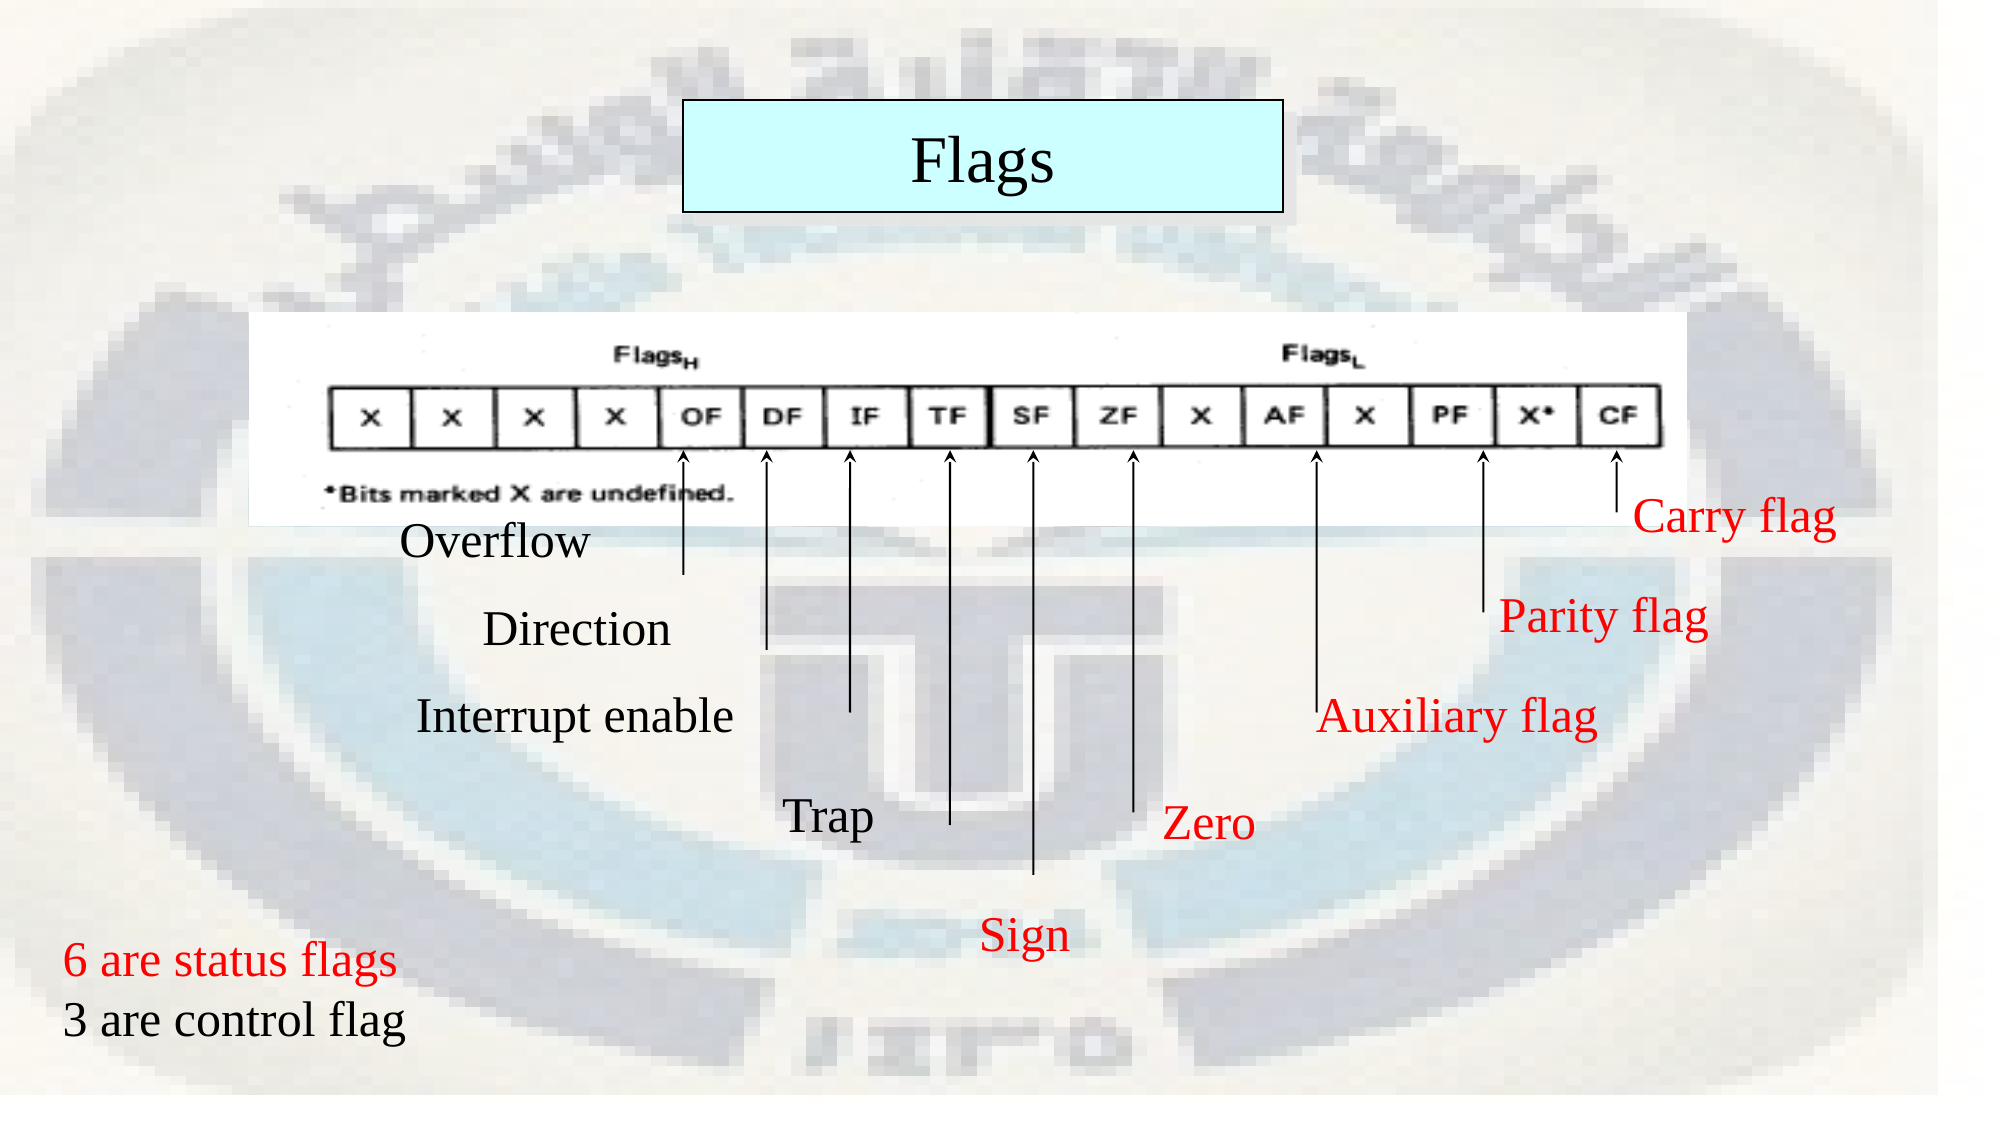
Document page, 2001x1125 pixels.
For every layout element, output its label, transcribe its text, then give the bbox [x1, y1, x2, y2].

text_box Overflow [384, 528, 607, 576]
picture [249, 312, 1689, 528]
text_box Parity flag [1483, 574, 1725, 651]
text_box Flags [683, 99, 1284, 213]
text_box Trap [766, 774, 891, 850]
text_box Interrupt enable [400, 674, 751, 751]
text_box Auxiliary flag [1300, 674, 1614, 751]
text_box Carry flag [1617, 474, 1853, 550]
text_box Label Operator Operand[s] ;Comment INIT: mov ax, bx ; Copy contents of bx into ax Label - INIT: Operator - mov Operands - ax and bx Comment - alphanumeric string between ; and \n Not case sensitive Unlike other assemblers, destination operand is first mov is the mnemonic that the assembler translates into an opcode [0, 0, 2000, 1125]
text_box 6 are status flags 3 are control flag [47, 919, 422, 1055]
text_box Sign [963, 894, 1086, 970]
text_box Zero [1146, 781, 1272, 857]
text_box Direction [467, 587, 687, 663]
